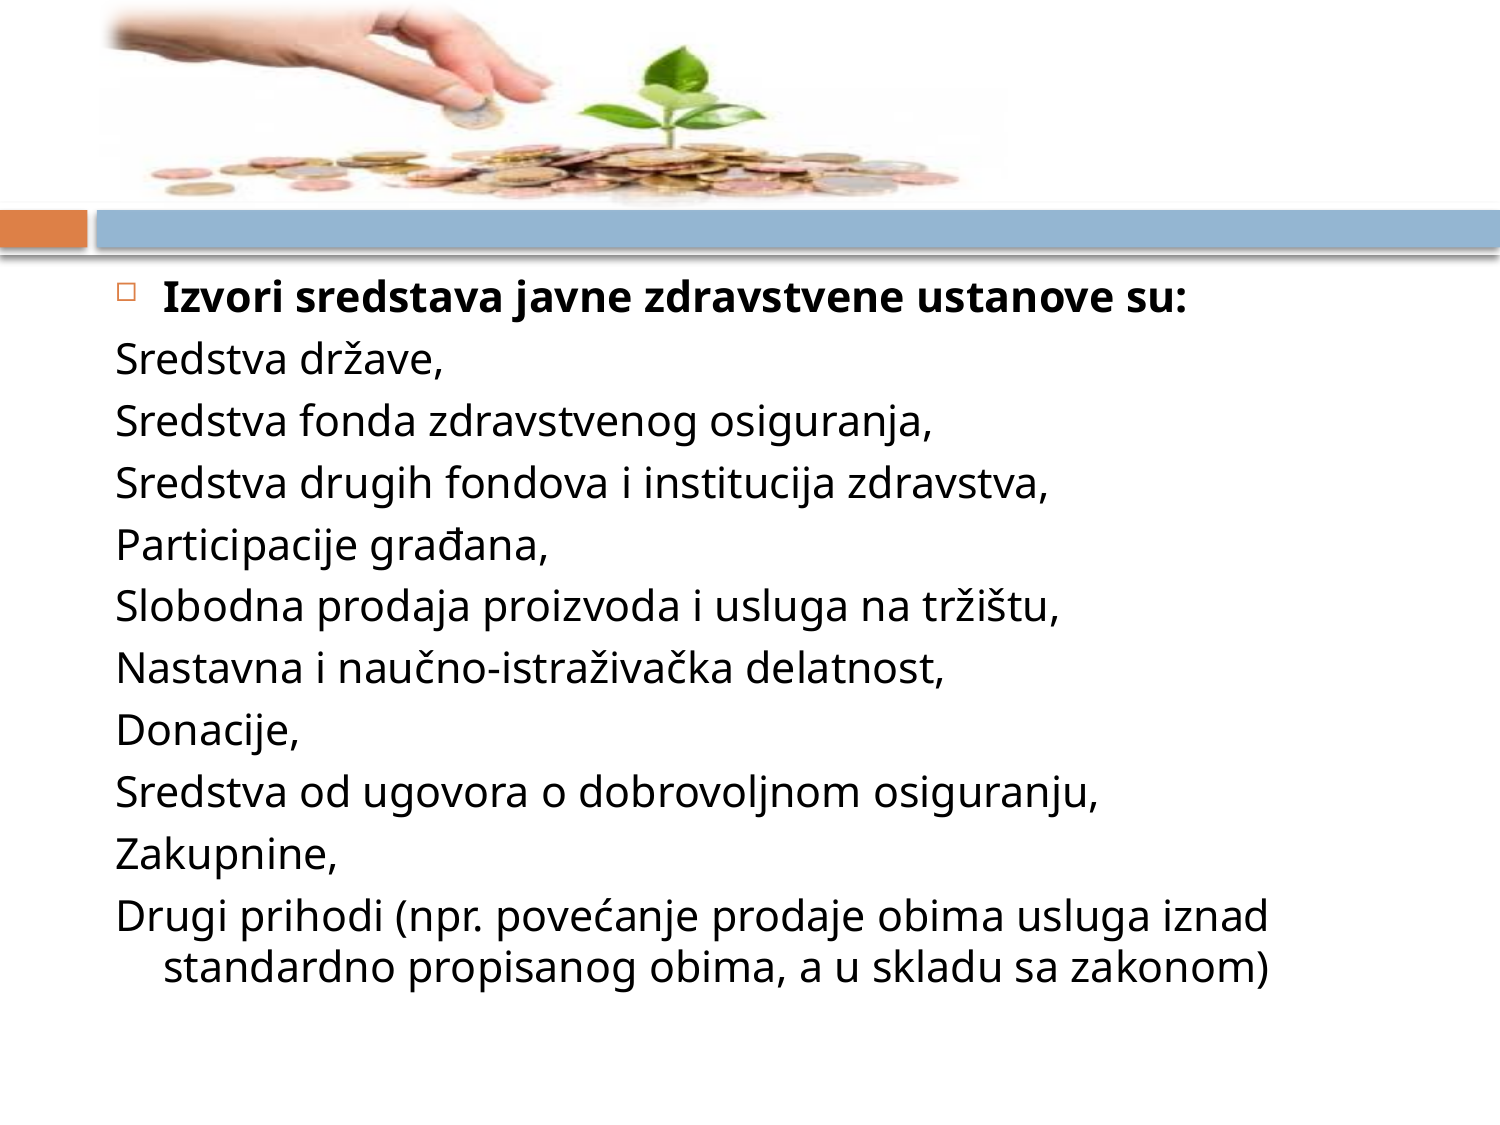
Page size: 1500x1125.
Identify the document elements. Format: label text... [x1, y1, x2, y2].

list Izvori sredstava javne zdravstvene ustanove su: Sredstva države, Sredstva fonda zdravstvenog osiguranja, Sredstva drugih fondova i institucija zdravstva, Participacije građana, Slobodna prodaja proizvoda i usluga na tržištu, Nastavna i naučno-istraživačka delatnost, Donacije, Sredstva od ugovora o dobrovoljnom osiguranju, Zakupnine, Drugi prihodi (npr. povećanje prodaje obima usluga iznad standardno propisanog obima, a u skladu sa zakonom) [100, 262, 1438, 1000]
picture [99, 0, 1008, 213]
